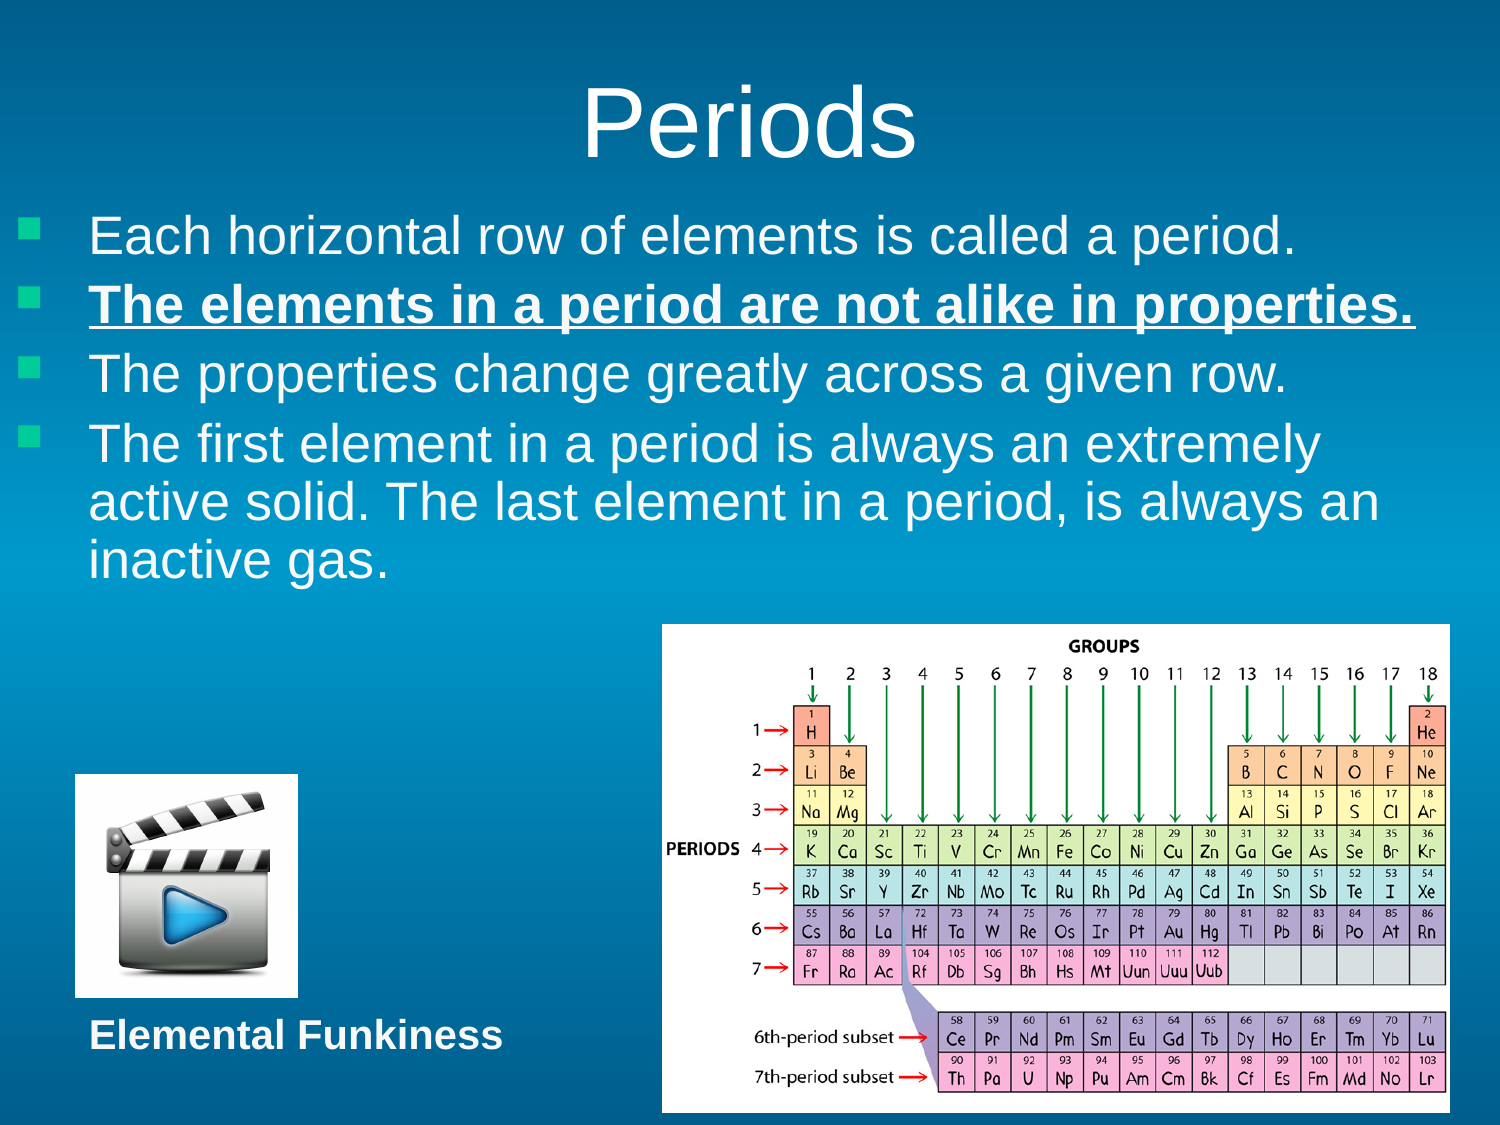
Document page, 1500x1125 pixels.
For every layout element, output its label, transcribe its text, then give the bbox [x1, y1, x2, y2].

picture [663, 625, 1449, 1112]
text_box Elemental Funkiness [0, 999, 550, 1063]
list Each horizontal row of elements is called a period. The elements in a period are not alike in properties. The properties change greatly across a given row. The first element in a period is always an extremely active solid. The last element in a period, is always an inactive gas. [0, 199, 1438, 913]
title Periods [162, 49, 1337, 186]
picture [76, 775, 297, 997]
